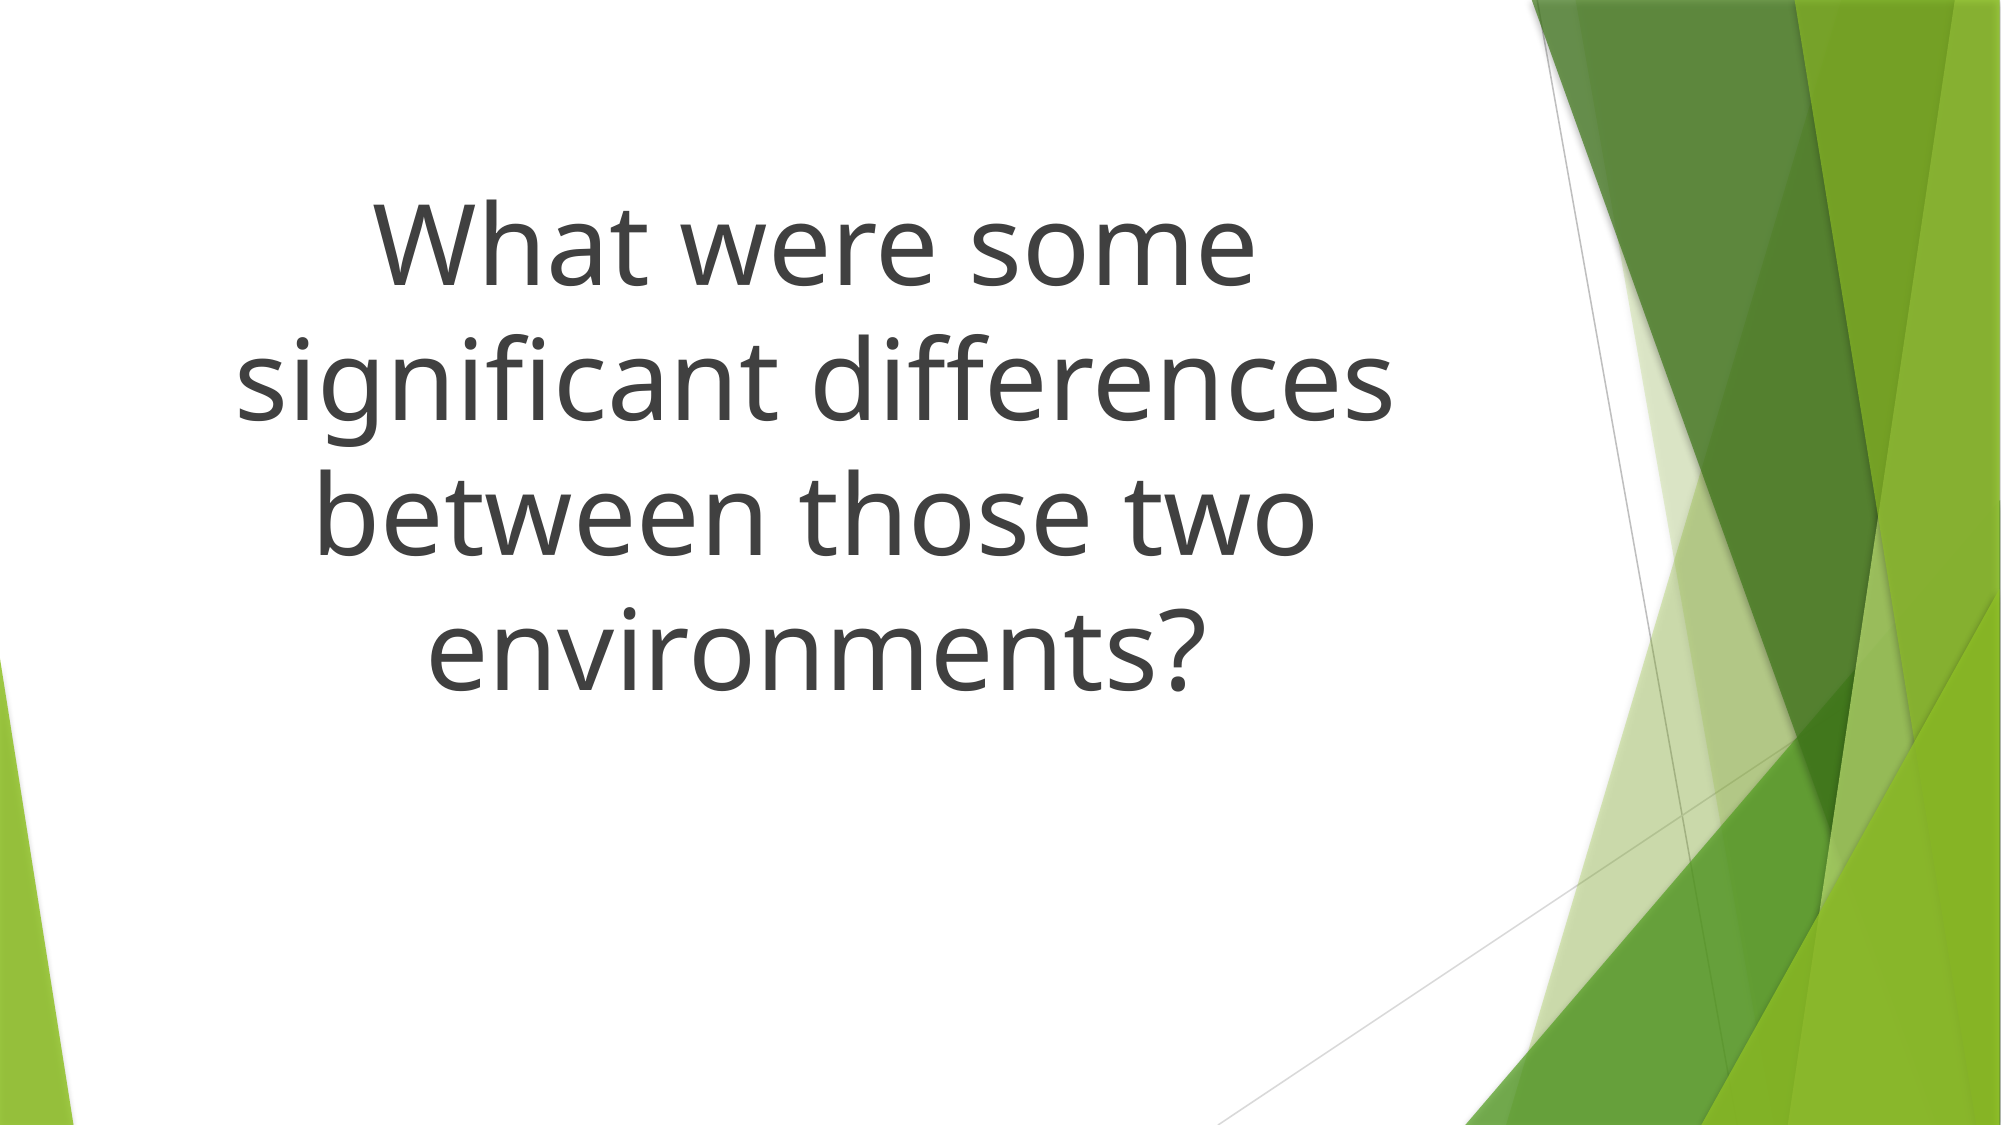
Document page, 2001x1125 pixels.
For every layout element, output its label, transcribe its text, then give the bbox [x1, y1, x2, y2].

list What were some significant differences between those two environments? [111, 165, 1522, 991]
